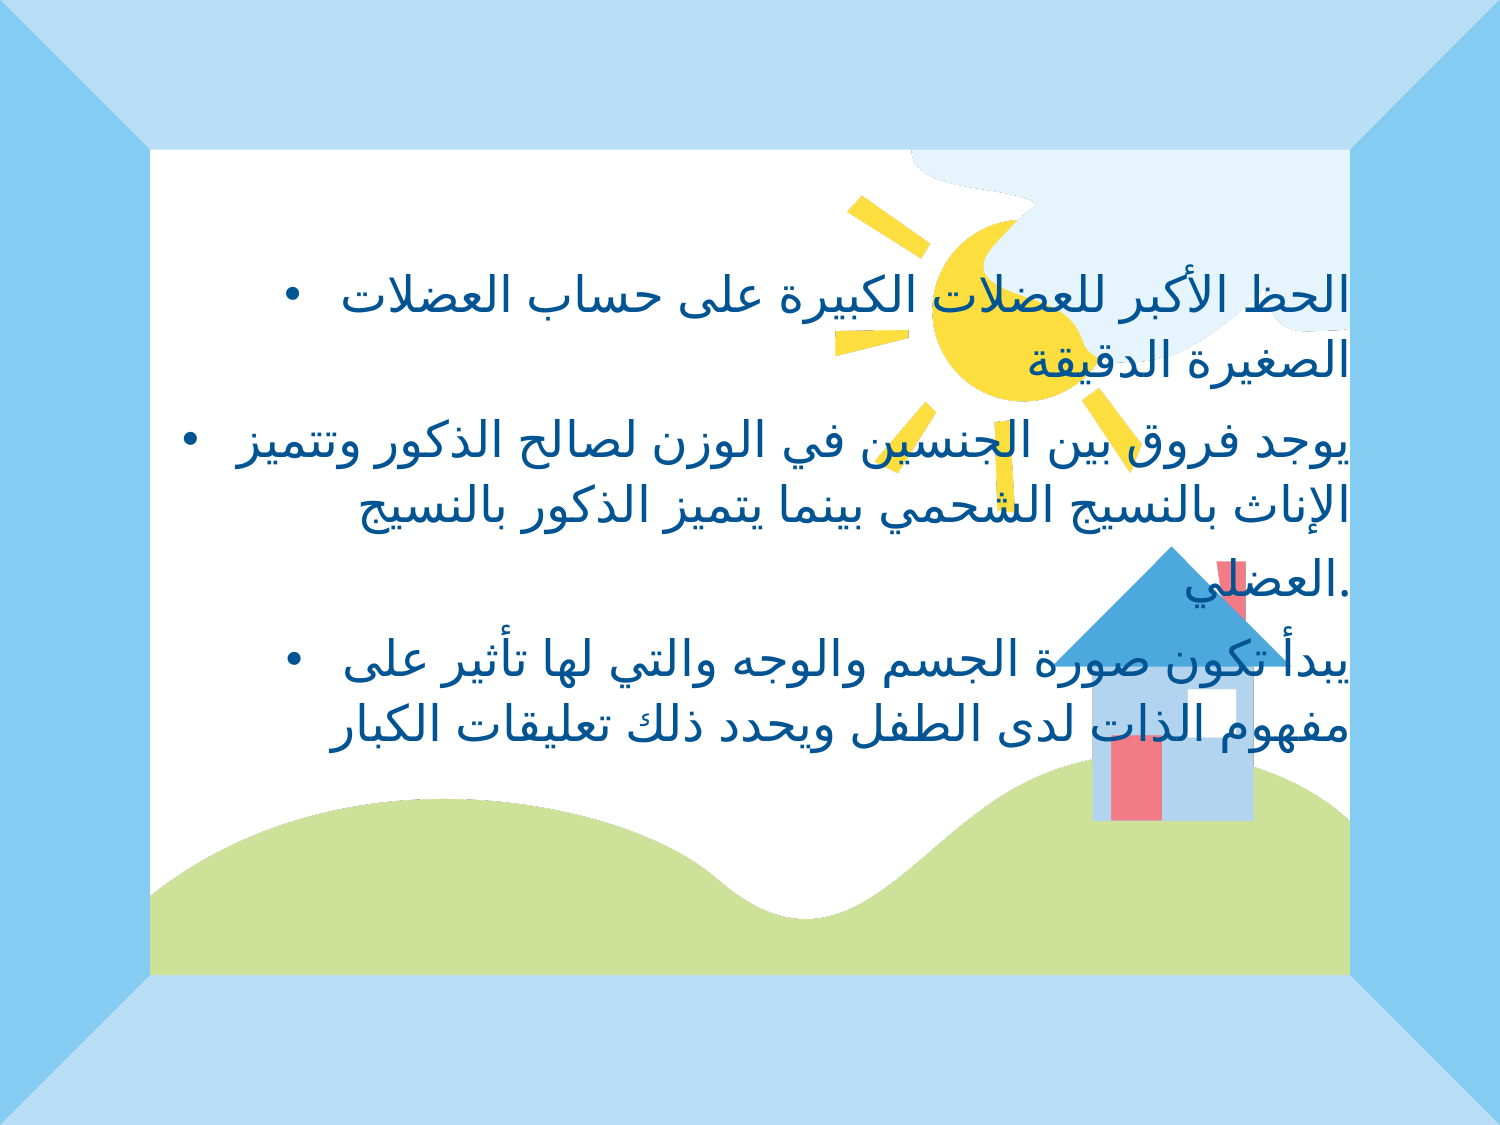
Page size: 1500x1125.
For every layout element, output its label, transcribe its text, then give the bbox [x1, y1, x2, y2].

list الحظ الأكبر للعضلات الكبيرة على حساب العضلات الصغيرة الدقيقة يوجد فروق بين الجنسين في الوزن لصالح الذكور وتتميز الإناث بالنسيج الشحمي بينما يتميز الذكور بالنسيج العضلي. يبدأ تكون صورة الجسم والوجه والتي لها تأثير على مفهوم الذات لدى الطفل ويحدد ذلك تعليقات الكبار [140, 259, 1360, 1125]
picture [0, 0, 1500, 1125]
